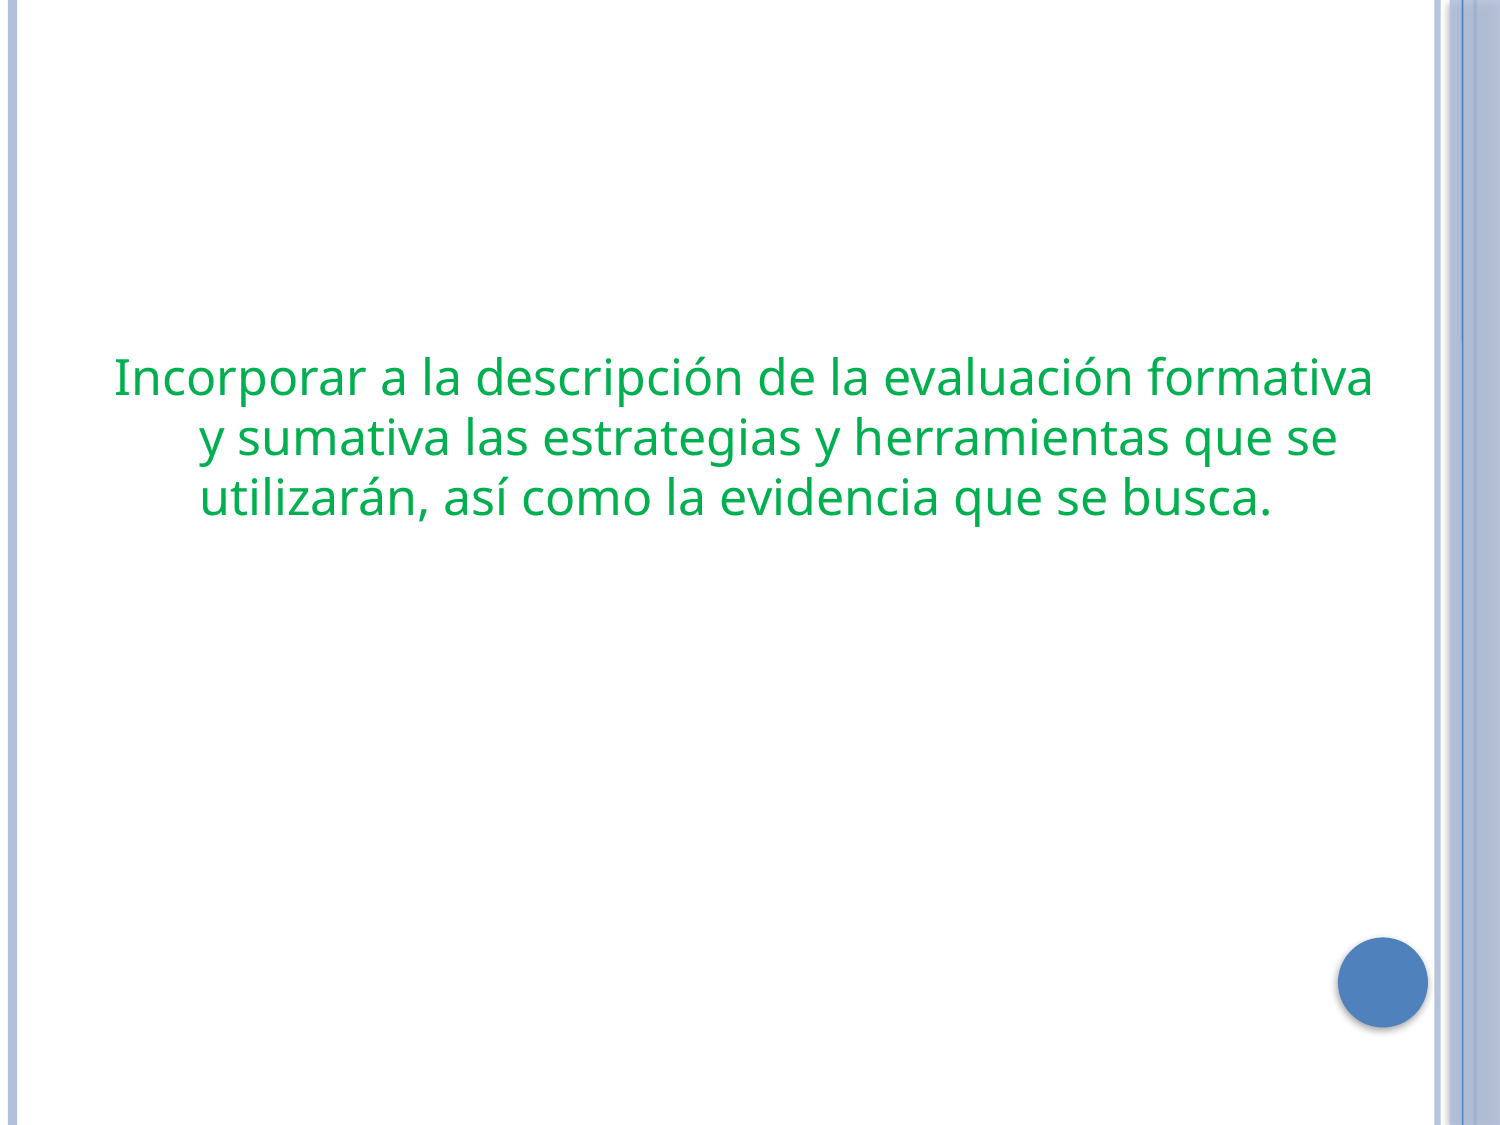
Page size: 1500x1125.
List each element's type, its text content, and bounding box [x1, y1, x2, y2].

list Incorporar a la descripción de la evaluación formativa y sumativa las estrategias y herramientas que se utilizarán, así como la evidencia que se busca. [99, 337, 1413, 988]
